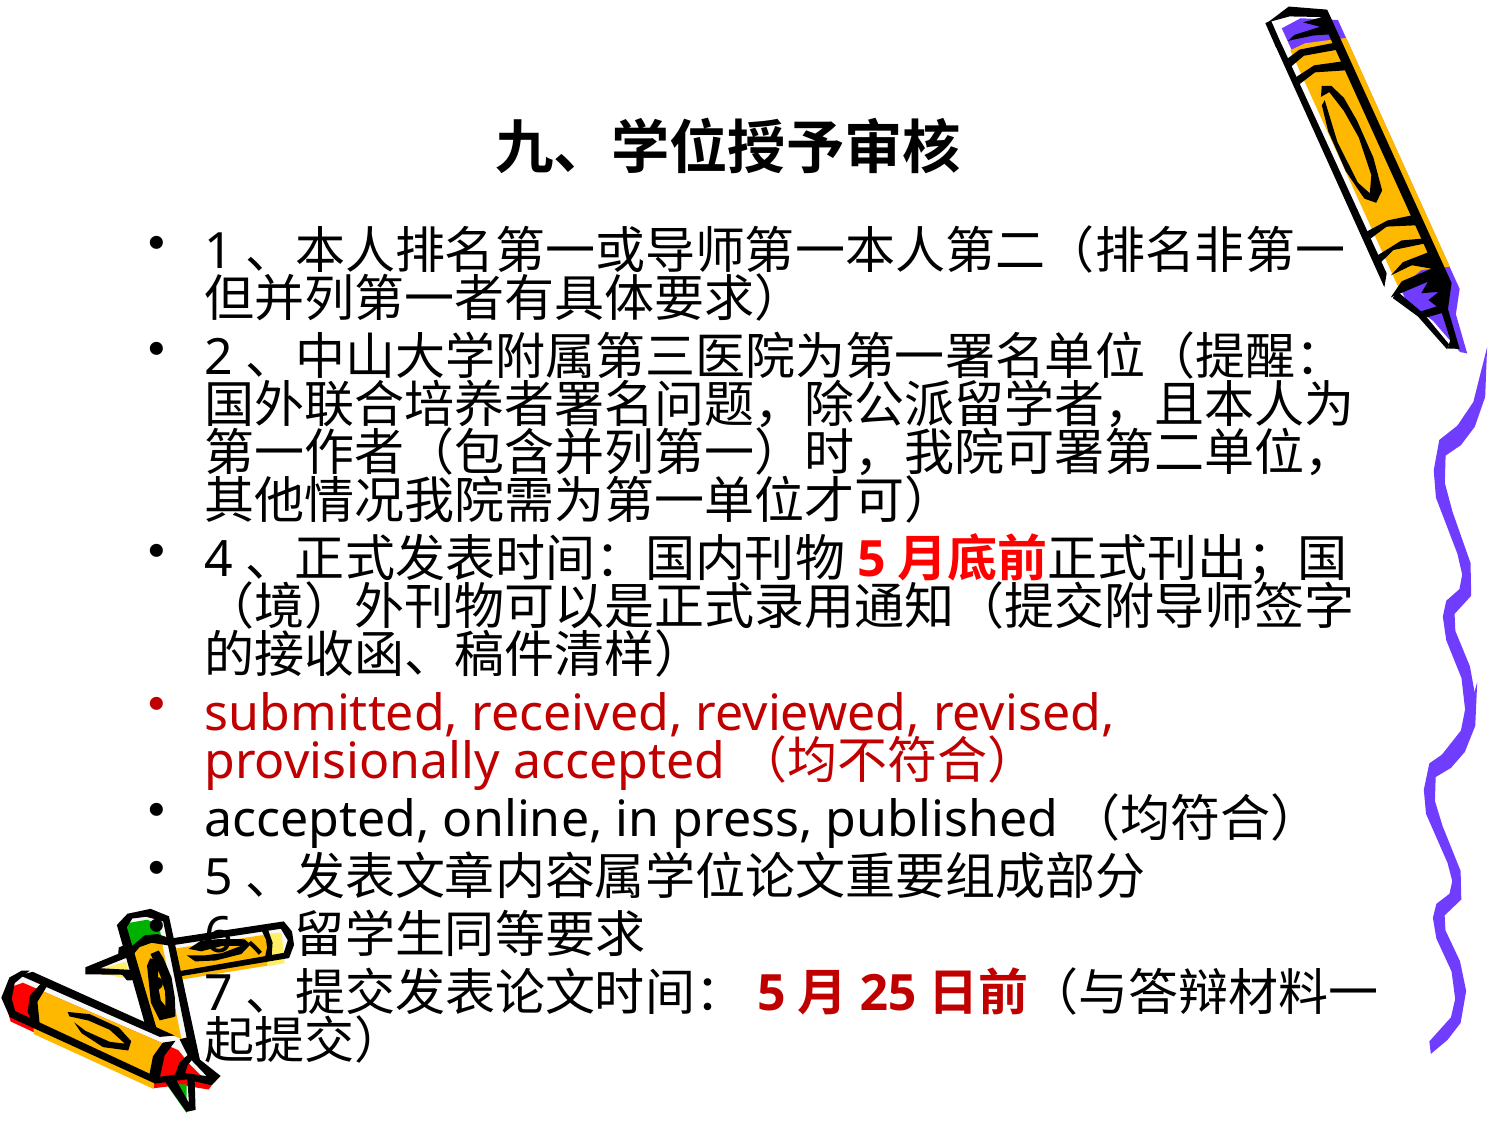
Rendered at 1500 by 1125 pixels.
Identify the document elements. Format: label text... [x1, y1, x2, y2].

list 1、本人排名第一或导师第一本人第二（排名非第一但并列第一者有具体要求） 2、中山大学附属第三医院为第一署名单位（提醒：国外联合培养者署名问题，除公派留学者，且本人为第一作者（包含并列第一）时，我院可署第二单位，其他情况我院需为第一单位才可） 4、正式发表时间：国内刊物5月底前正式刊出；国（境）外刊物可以是正式录用通知（提交附导师签字的接收函、稿件清样） submitted, received, reviewed, revised, provisionally accepted（均不符合） accepted, online, in press, published（均符合） 5、发表文章内容属学位论文重要组成部分 6、留学生同等要求 7、提交发表论文时间：5月25日前（与答辩材料一起提交） [132, 222, 1396, 1090]
title 九、学位授予审核 [164, 26, 1292, 189]
